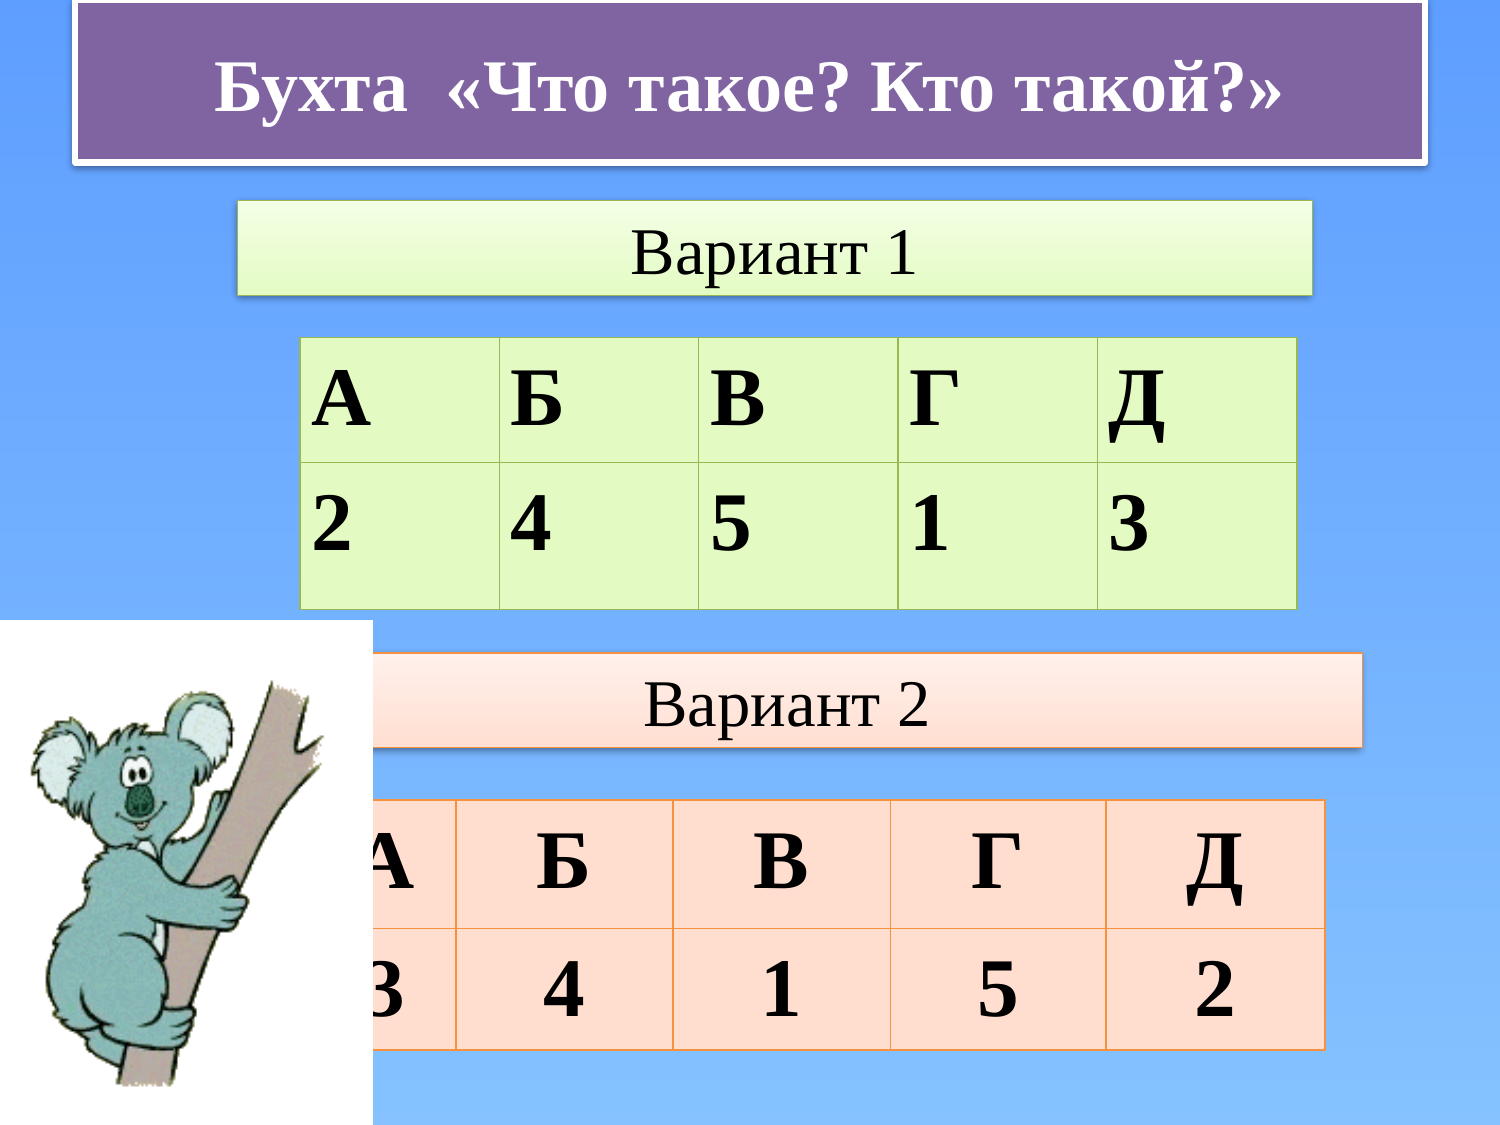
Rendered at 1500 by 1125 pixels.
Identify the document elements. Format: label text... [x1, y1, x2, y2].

table_cell 5 [699, 463, 897, 609]
table_cell 4 [500, 463, 698, 609]
table_header А [301, 338, 499, 462]
table_cell 2 [301, 463, 499, 609]
table_header Г [899, 338, 1097, 462]
table_header Д [1107, 801, 1324, 928]
picture [0, 620, 373, 1125]
table_header А [376, 801, 455, 928]
table_header В [699, 338, 897, 462]
title Бухта «Что такое? Кто такой?» [72, 0, 1428, 166]
text_box Вариант 1 [237, 200, 1313, 296]
table_cell 3 [1098, 463, 1296, 609]
text_box Вариант 2 [376, 652, 1363, 748]
table_cell 2 [1107, 929, 1324, 1049]
table_cell 5 [891, 929, 1105, 1049]
table_cell 1 [674, 929, 890, 1049]
table_cell 4 [457, 929, 672, 1049]
table_cell 3 [376, 929, 455, 1049]
table_cell 1 [899, 463, 1097, 609]
table_header Б [457, 801, 672, 928]
table_header Д [1098, 338, 1296, 462]
table_header В [674, 801, 890, 928]
table_header Г [891, 801, 1105, 928]
table_header Б [500, 338, 698, 462]
